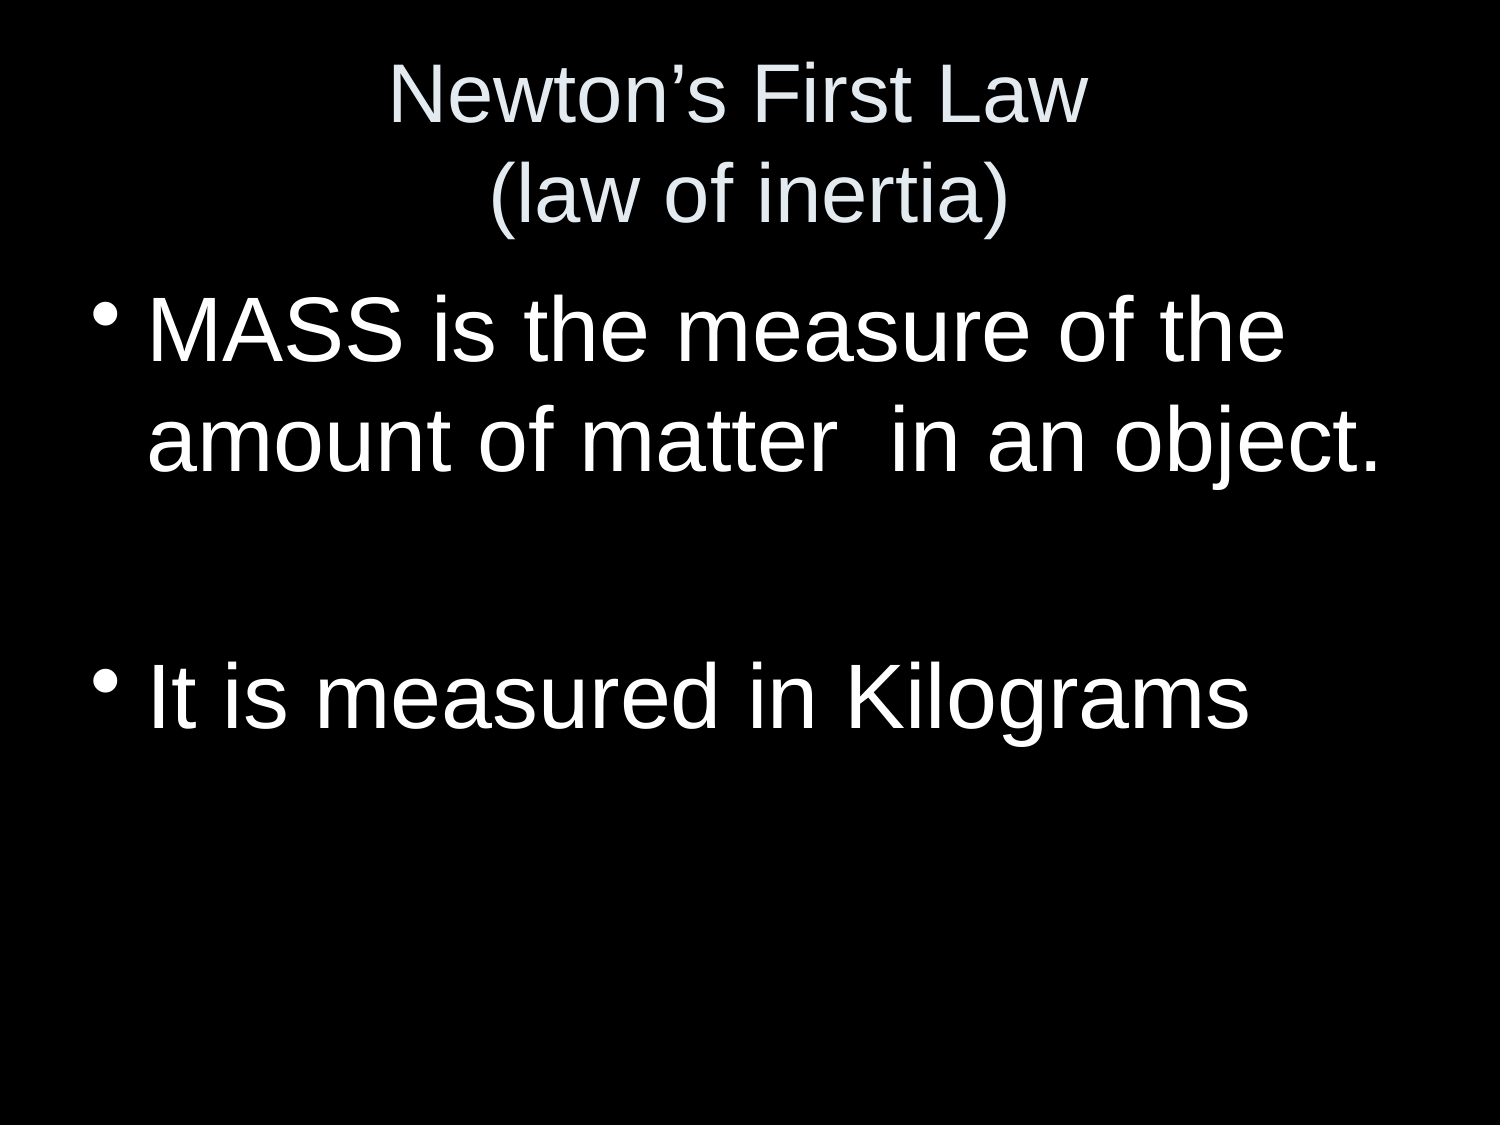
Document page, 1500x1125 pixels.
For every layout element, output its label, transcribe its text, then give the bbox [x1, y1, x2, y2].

list MASS is the measure of the amount of matter in an object. It is measured in Kilograms [74, 262, 1426, 1006]
title Newton’s First Law (law of inertia) [74, 44, 1426, 233]
